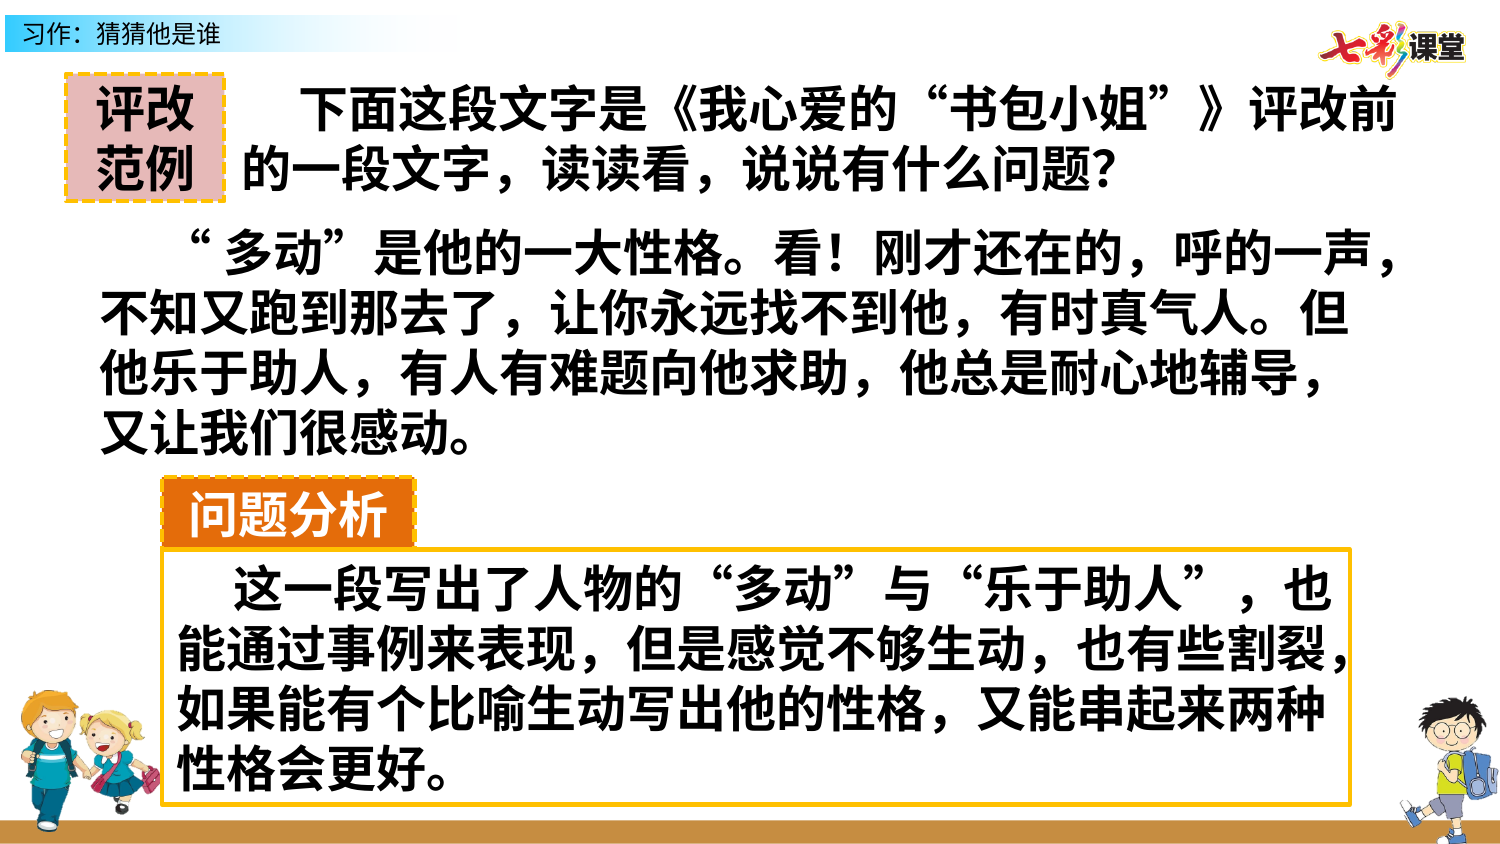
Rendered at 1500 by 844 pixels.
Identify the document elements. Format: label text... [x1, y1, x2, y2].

picture [1358, 684, 1500, 844]
text_box 评改范例 [64, 72, 226, 203]
picture [1316, 20, 1468, 80]
text_box 问题分析 [160, 475, 417, 552]
picture [21, 690, 162, 832]
text_box 这一段写出了人物的“多动”与“乐于助人”，也能通过事例来表现，但是感觉不够生动，也有些割裂，如果能有个比喻生动写出他的性格，又能串起来两种性格会更好。 [161, 549, 1350, 805]
text_box “多动”是他的一大性格。看！刚才还在的，呼的一声，不知又跑到那去了，让你永远找不到他，有时真气人。但他乐于助人，有人有难题向他求助，他总是耐心地辅导，又让我们很感动。 [85, 213, 1415, 469]
text_box 下面这段文字是《我心爱的“书包小姐”》评改前的一段文字，读读看，说说有什么问题？ [227, 70, 1425, 205]
